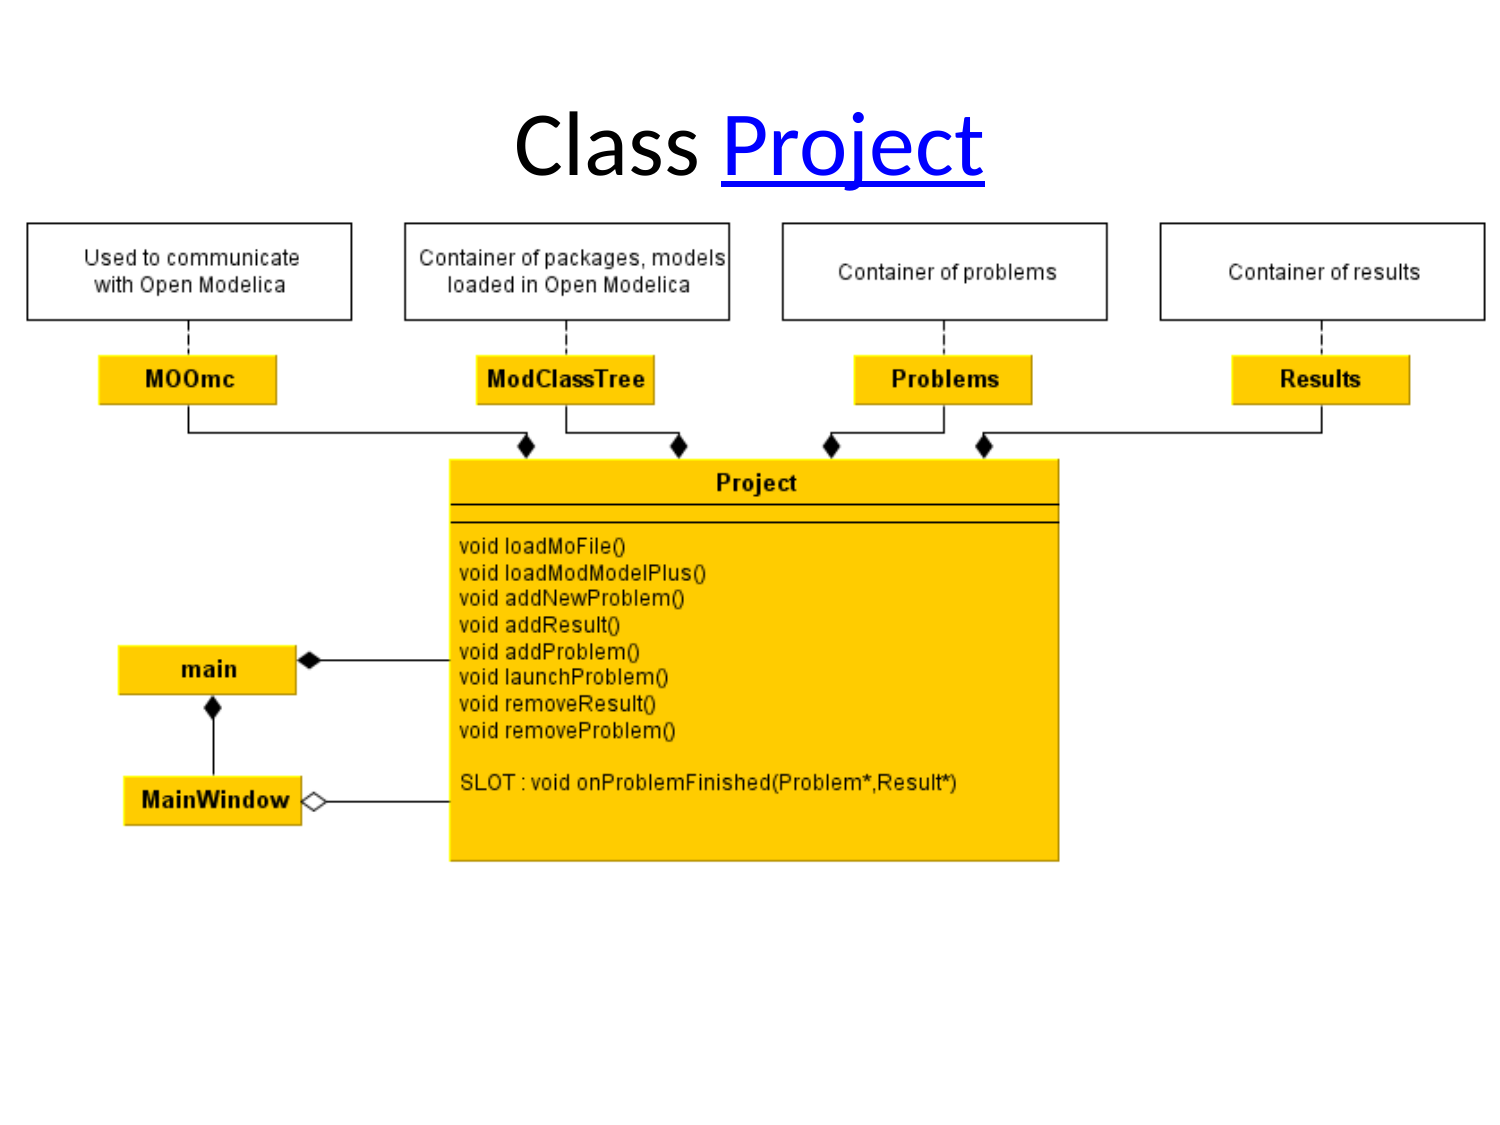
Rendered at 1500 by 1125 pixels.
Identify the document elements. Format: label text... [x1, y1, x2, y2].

title Class Project [75, 45, 1425, 194]
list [0, 195, 1500, 889]
